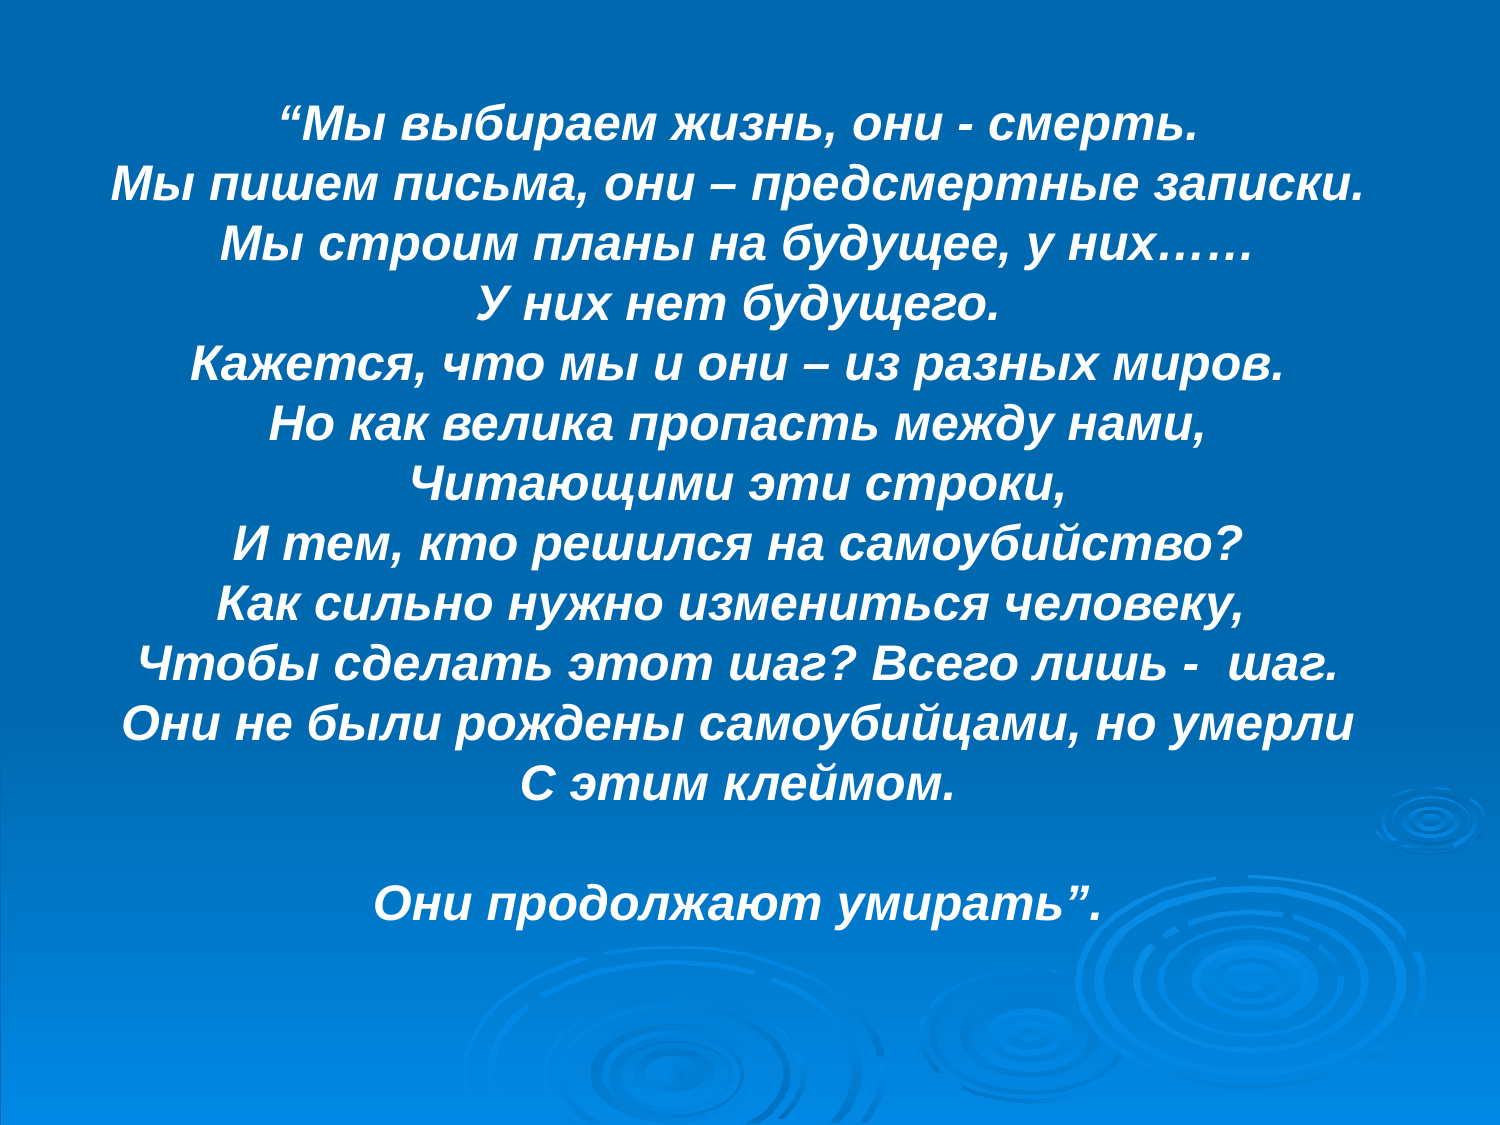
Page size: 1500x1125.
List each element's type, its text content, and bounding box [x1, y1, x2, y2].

text_box “Мы выбираем жизнь, они - смерть. Мы пишем письма, они – предсмертные записки. Мы строим планы на будущее, у них…… У них нет будущего. Кажется, что мы и они – из разных миров. Но как велика пропасть между нами, Читающими эти строки, И тем, кто решился на самоубийство? Как сильно нужно измениться человеку, Чтобы сделать этот шаг? Всего лишь - шаг. Они не были рождены самоубийцами, но умерли С этим клеймом. Они продолжают умирать”. [76, 83, 1400, 938]
